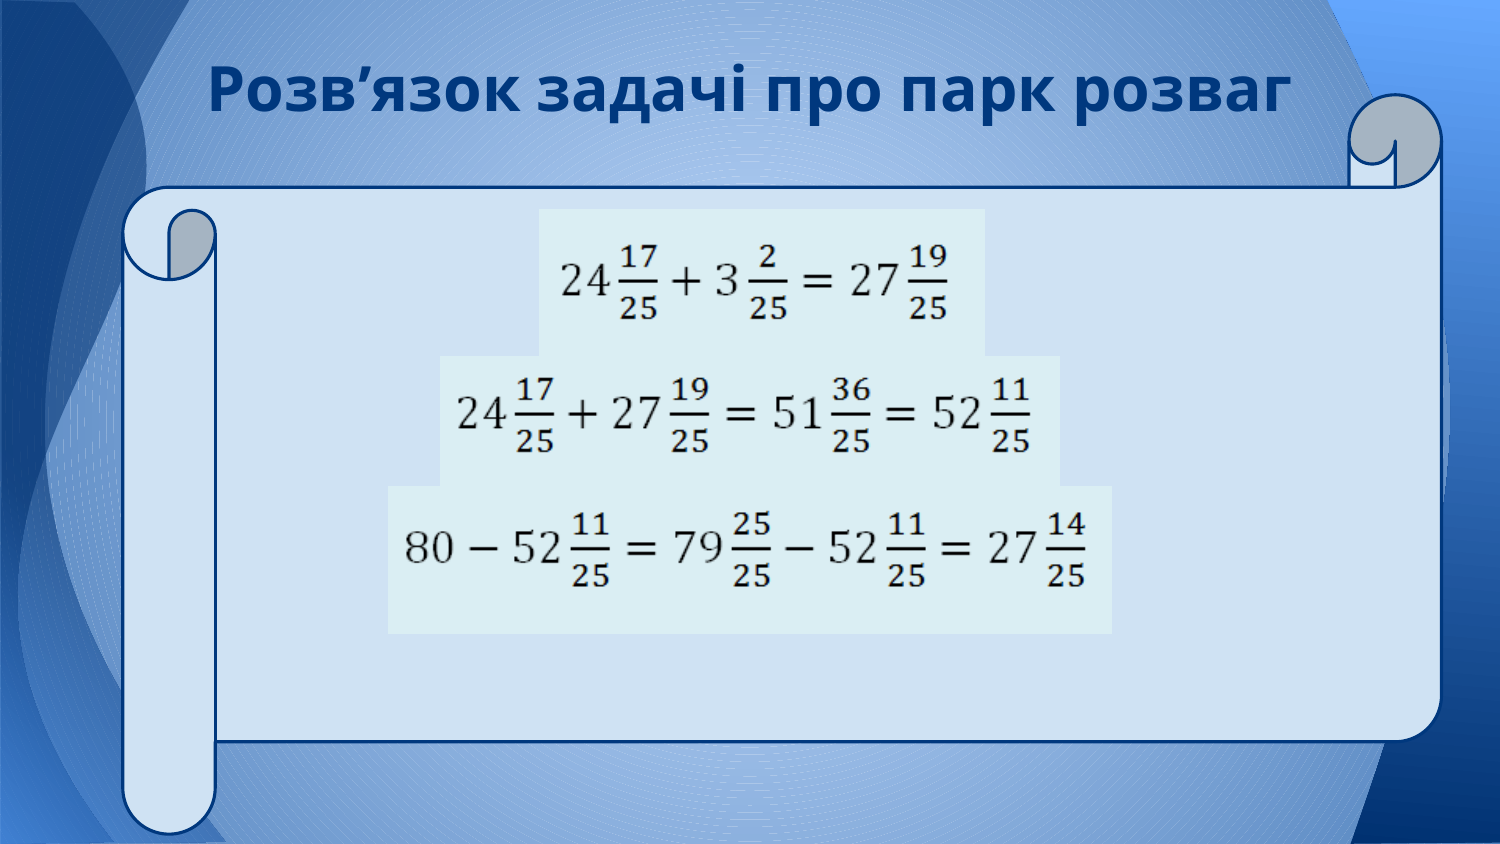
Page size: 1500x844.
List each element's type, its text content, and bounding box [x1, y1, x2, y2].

text_box [122, 94, 1442, 835]
picture [387, 209, 1112, 634]
title Розв’язок задачі про парк розваг [75, 33, 1425, 151]
